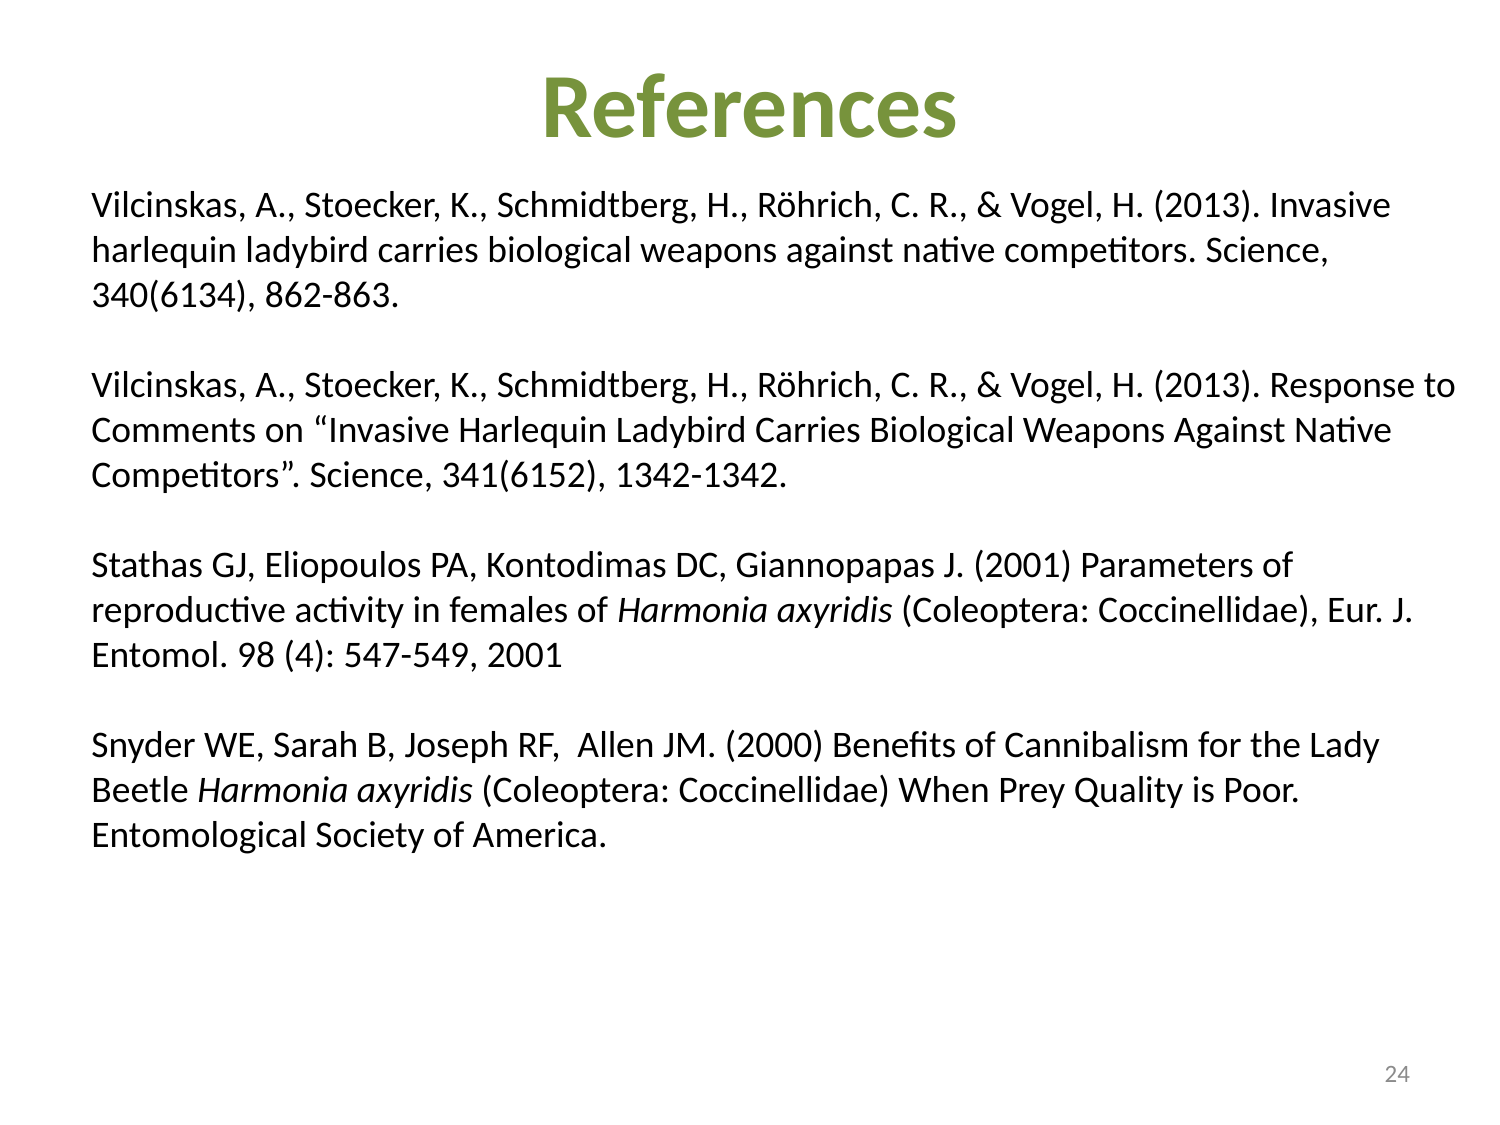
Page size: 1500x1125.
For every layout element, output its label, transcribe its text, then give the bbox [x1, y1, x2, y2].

title References [75, 7, 1425, 195]
text_box Vilcinskas, A., Stoecker, K., Schmidtberg, H., Röhrich, C. R., & Vogel, H. (2013). Invasive harlequin ladybird carries biological weapons against native competitors. Science, 340(6134), 862-863. Vilcinskas, A., Stoecker, K., Schmidtberg, H., Röhrich, C. R., & Vogel, H. (2013). Response to Comments on “Invasive Harlequin Ladybird Carries Biological Weapons Against Native Competitors”. Science, 341(6152), 1342-1342. Stathas GJ, Eliopoulos PA, Kontodimas DC, Giannopapas J. (2001) Parameters of reproductive activity in females of Harmonia axyridis (Coleoptera: Coccinellidae), Eur. J. Entomol. 98 (4): 547-549, 2001 Snyder WE, Sarah B, Joseph RF, Allen JM. (2000) Benefits of Cannibalism for the Lady Beetle Harmonia axyridis (Coleoptera: Coccinellidae) When Prey Quality is Poor. Entomological Society of America. [76, 172, 1500, 908]
slide_number 24 [1074, 1042, 1425, 1103]
